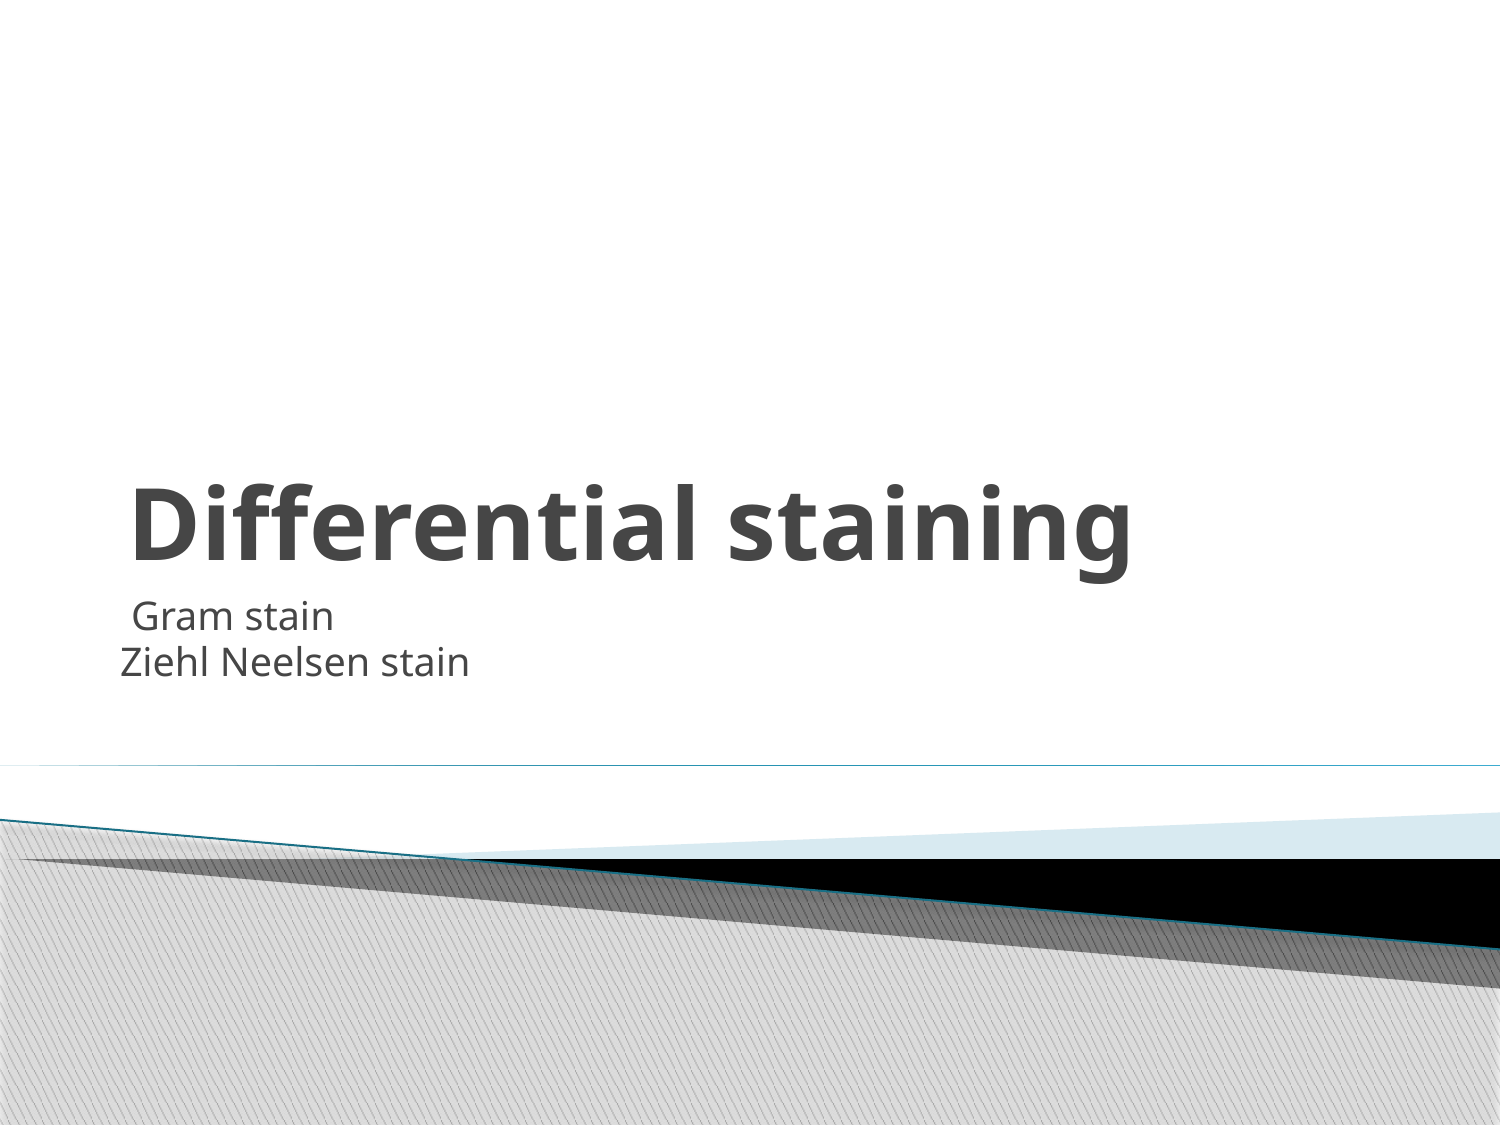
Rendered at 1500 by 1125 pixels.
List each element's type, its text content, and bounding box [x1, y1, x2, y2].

title Differential staining [112, 287, 1388, 588]
subtitle Gram stain Ziehl Neelsen stain [112, 592, 1388, 790]
picture [5, 859, 1500, 989]
